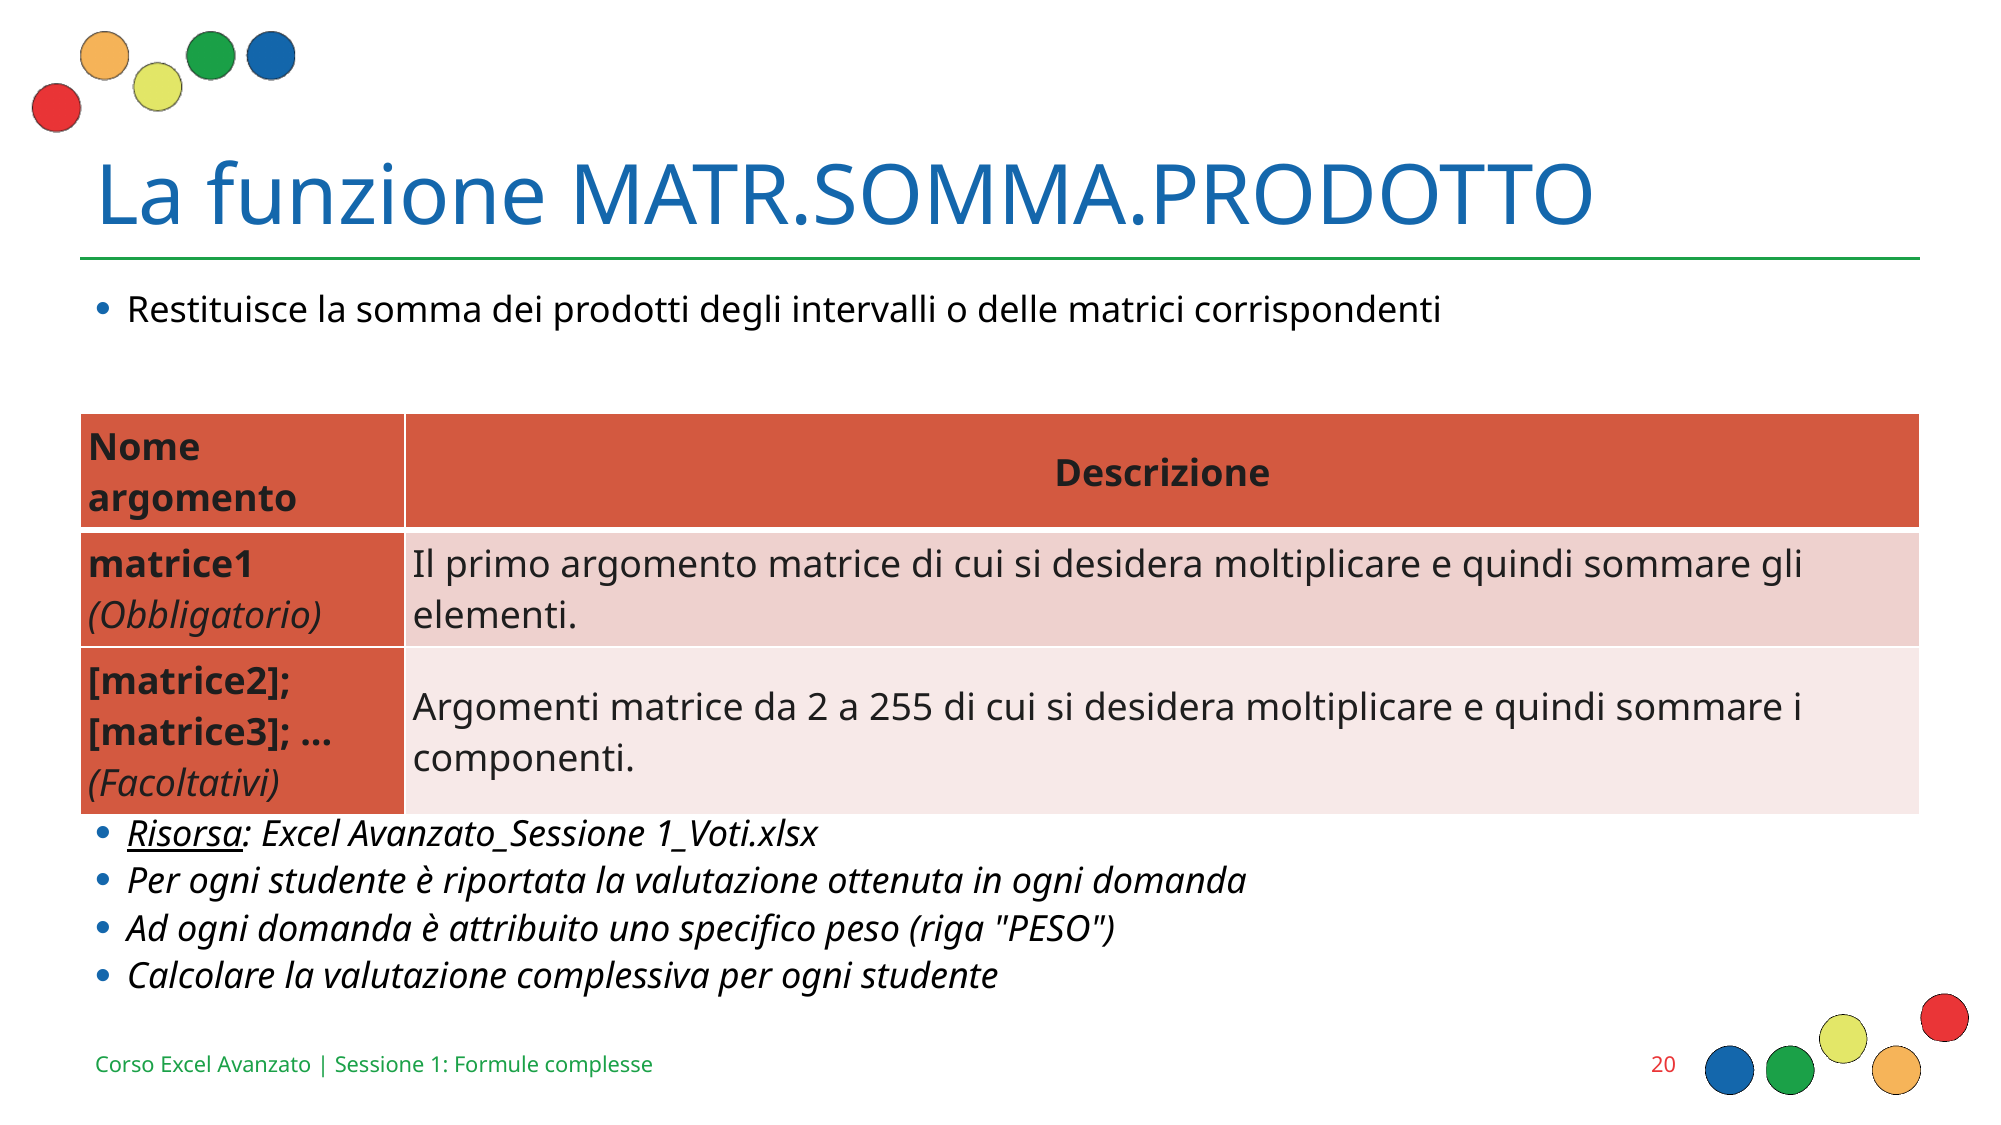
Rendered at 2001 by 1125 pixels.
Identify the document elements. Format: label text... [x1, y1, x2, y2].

table_cell [matrice2]; [matrice3]; ... (Facoltativi) [81, 648, 404, 814]
table_header Nome argomento [81, 414, 404, 527]
table_cell matrice1 (Obbligatorio) [81, 533, 404, 646]
picture [29, 30, 295, 135]
slide_number 20 [1583, 1035, 1692, 1096]
table_header Descrizione [406, 414, 1919, 527]
title La funzione MATR.SOMMA.PRODOTTO [80, 123, 1920, 259]
table_cell Argomenti matrice da 2 a 255 di cui si desidera moltiplicare e quindi sommare i componenti. [406, 648, 1919, 814]
picture [1704, 990, 1971, 1096]
footer Corso Excel Avanzato | Sessione 1: Formule complesse [80, 1035, 1571, 1096]
table_cell Il primo argomento matrice di cui si desidera moltiplicare e quindi sommare gli elementi. [406, 533, 1919, 646]
